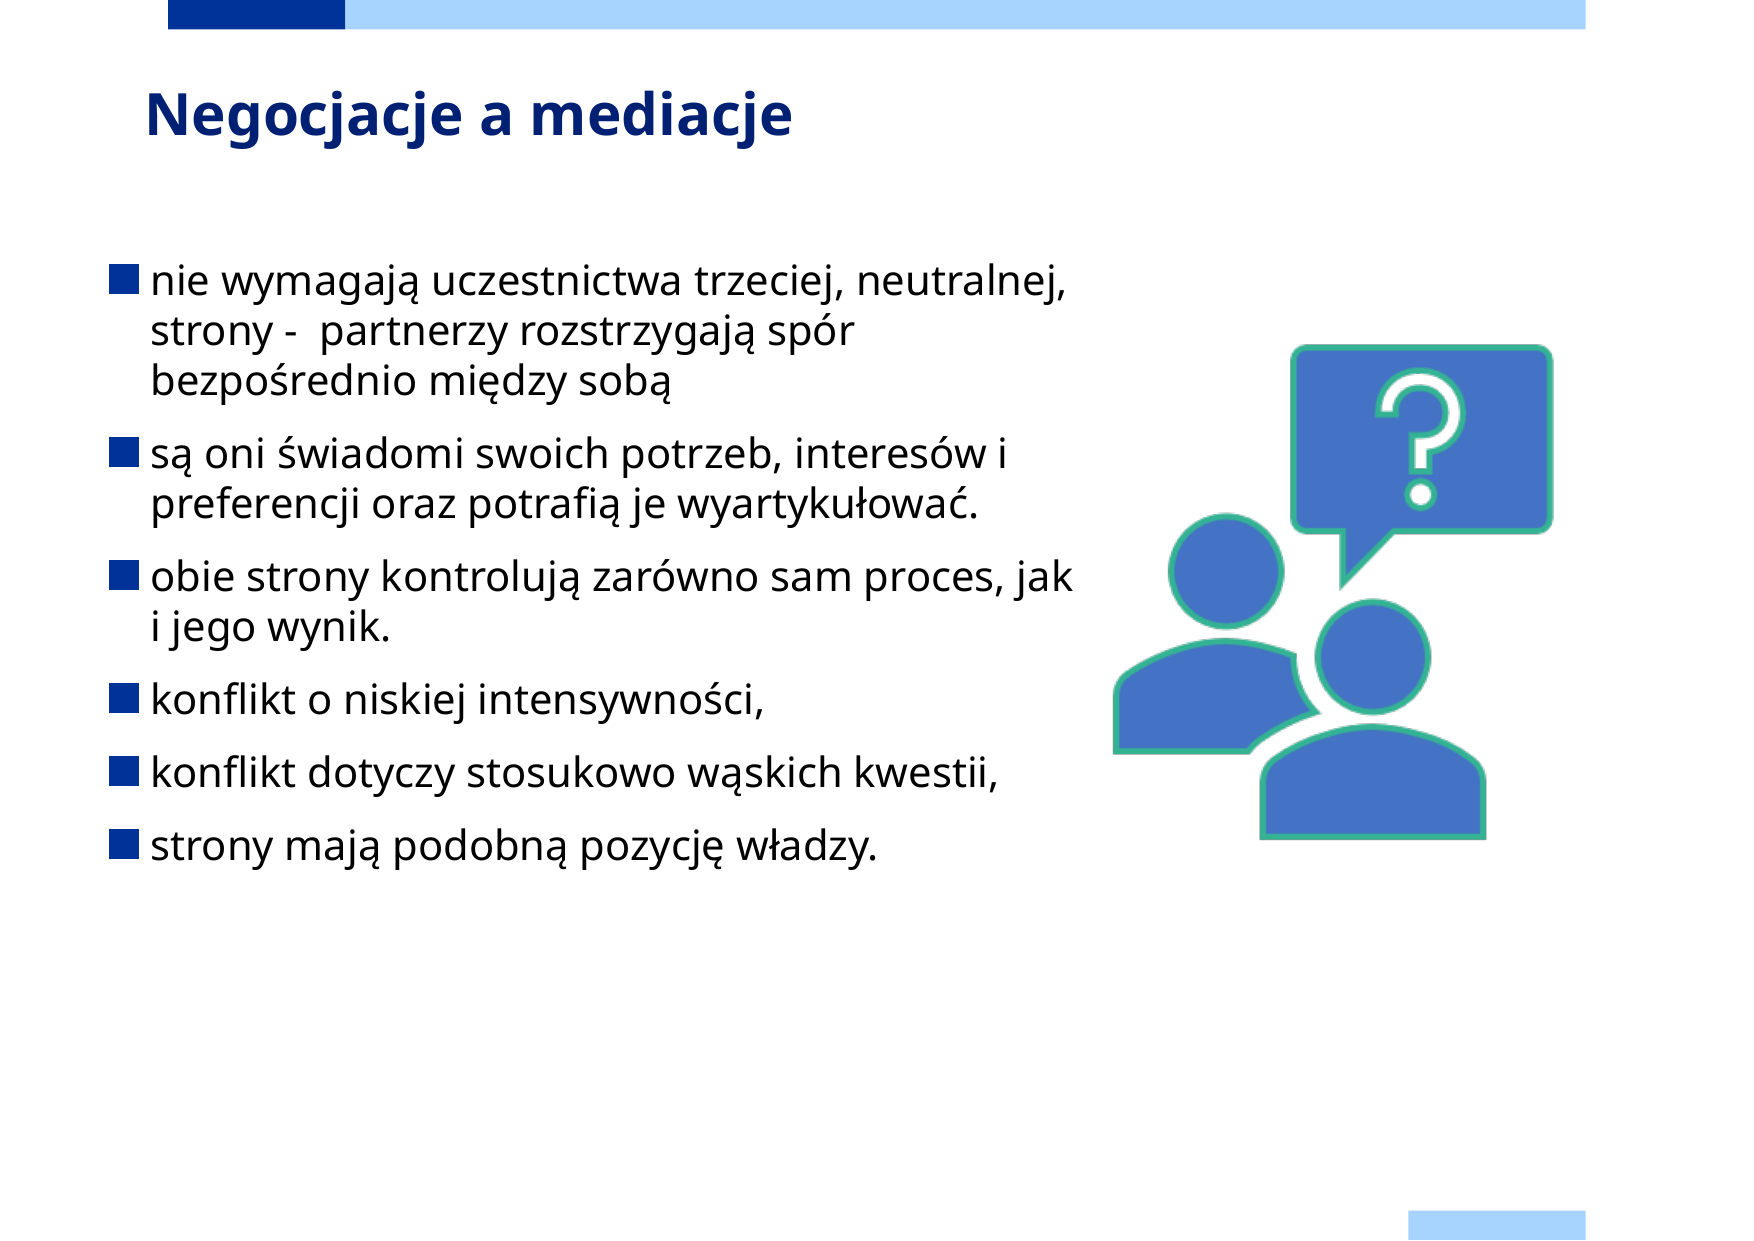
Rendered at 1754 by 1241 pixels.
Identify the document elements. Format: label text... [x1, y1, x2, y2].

picture [109, 829, 139, 859]
title Negocjacje a mediacje [144, 64, 1019, 148]
picture [109, 560, 139, 590]
picture [1040, 299, 1627, 886]
picture [109, 756, 139, 786]
picture [109, 264, 139, 294]
picture [109, 437, 139, 467]
picture [109, 683, 139, 713]
list nie wymagają uczestnictwa trzeciej, neutralnej, strony - partnerzy rozstrzygają spór bezpośrednio między sobą są oni świadomi swoich potrzeb, interesów i preferencji oraz potrafią je wyartykułować. obie strony kontrolują zarówno sam proces, jak i jego wynik. konflikt o niskiej intensywności, konflikt dotyczy stosukowo wąskich kwestii, strony mają podobną pozycję władzy. [109, 253, 1090, 1164]
